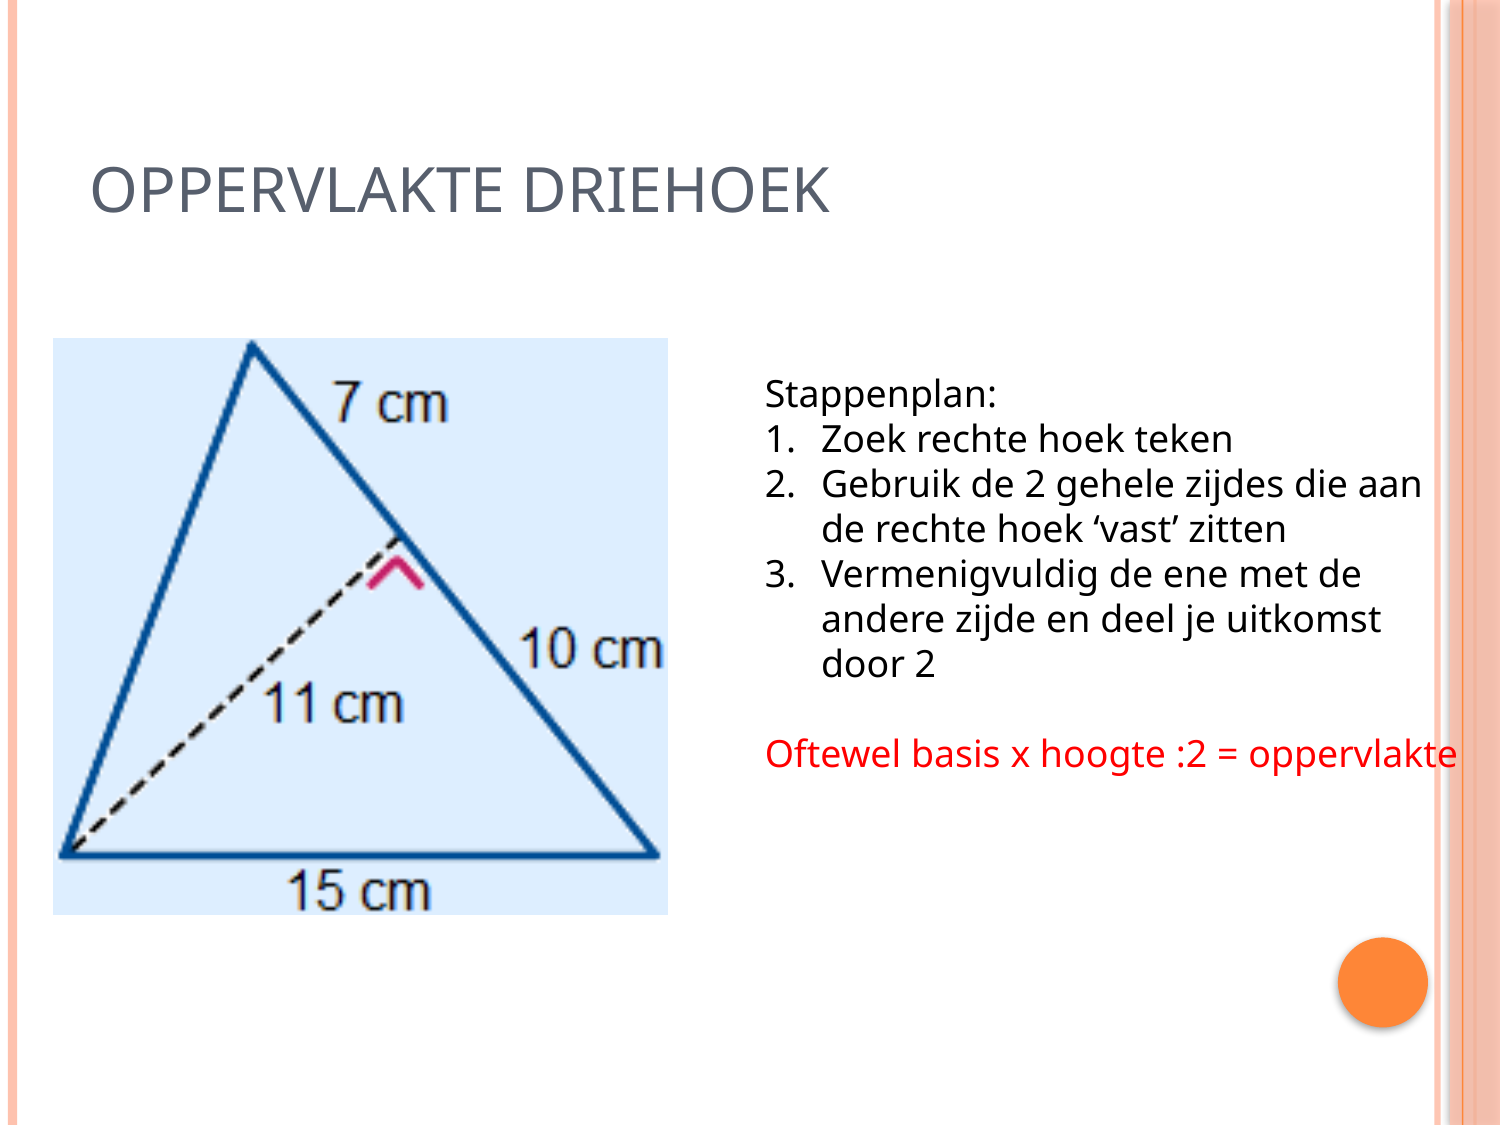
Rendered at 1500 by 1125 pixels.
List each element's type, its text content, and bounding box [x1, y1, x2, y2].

title Oppervlakte driehoek [75, 45, 1300, 233]
picture [52, 337, 668, 916]
text_box Stappenplan: Zoek rechte hoek teken Gebruik de 2 gehele zijdes die aan de rechte hoek ‘vast’ zitten Vermenigvuldig de ene met de andere zijde en deel je uitkomst door 2 Oftewel basis x hoogte :2 = oppervlakte [750, 362, 1483, 783]
